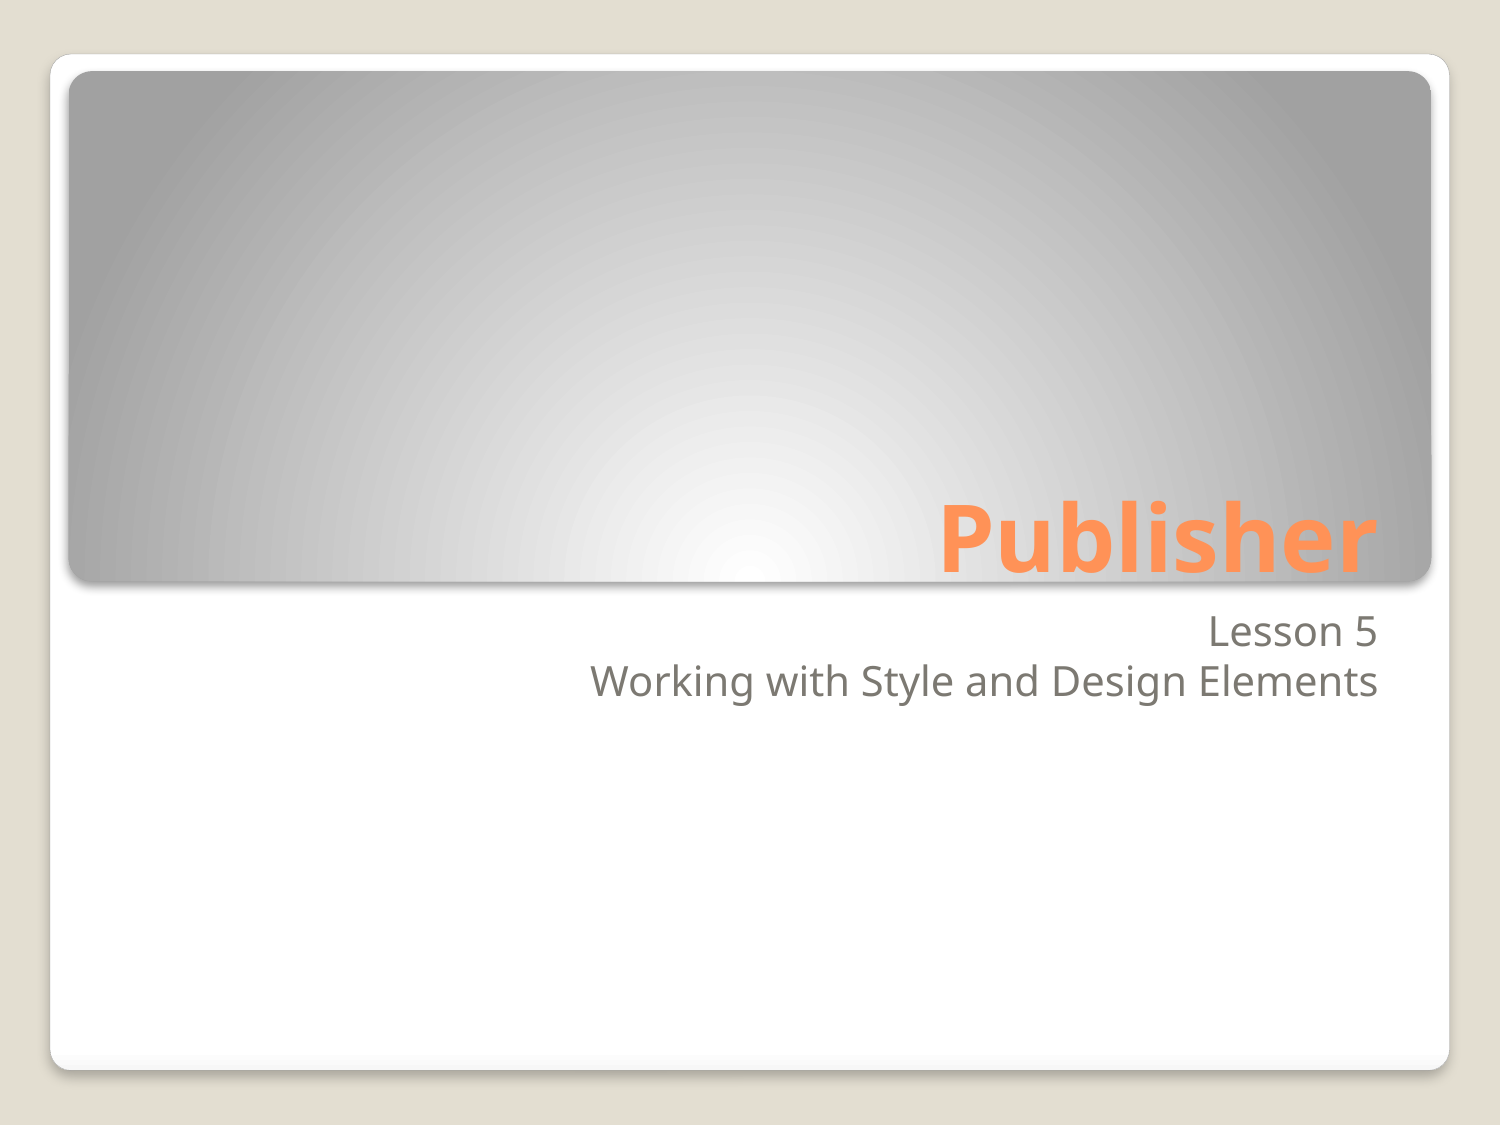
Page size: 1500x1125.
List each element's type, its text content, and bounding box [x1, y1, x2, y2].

title Publisher [118, 298, 1394, 599]
subtitle Lesson 5 Working with Style and Design Elements [118, 604, 1394, 755]
